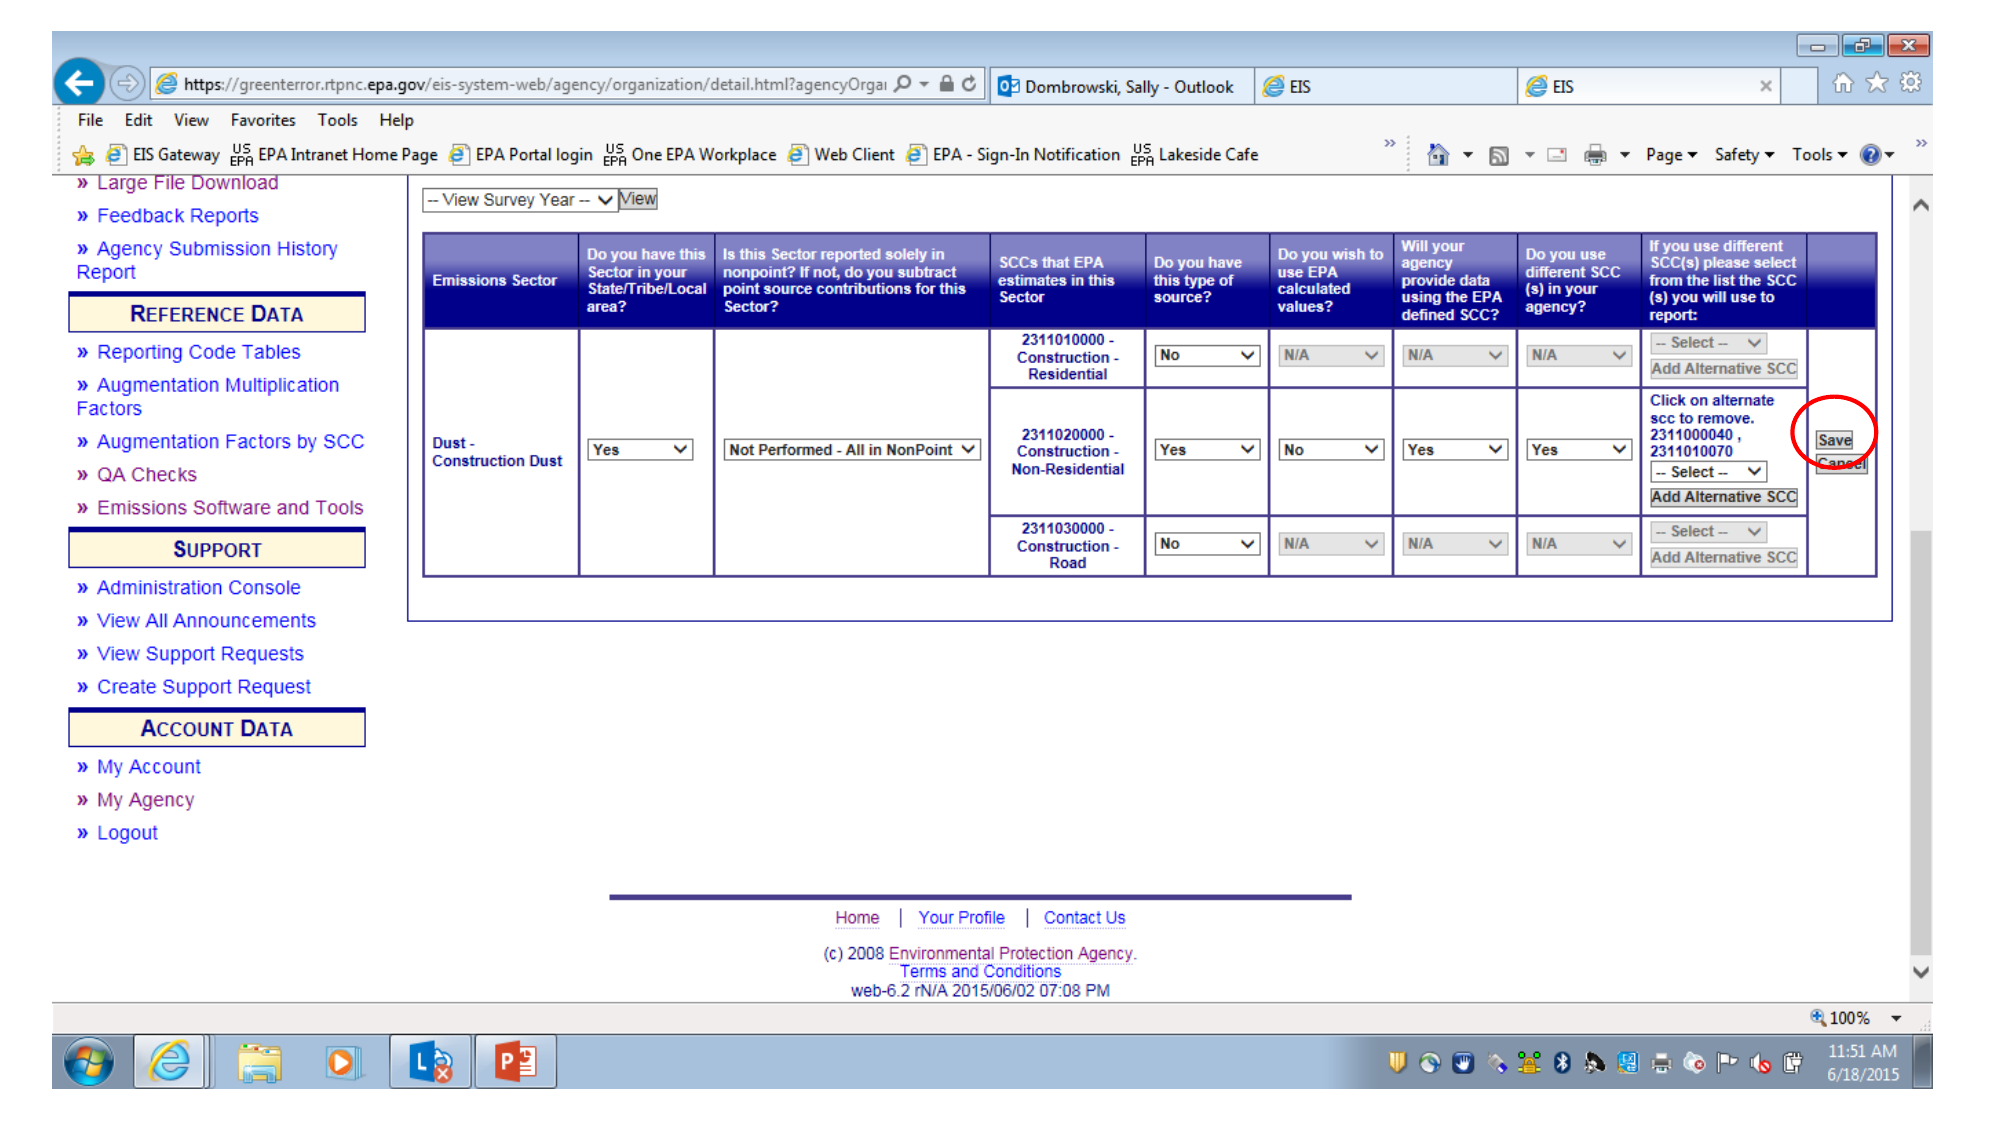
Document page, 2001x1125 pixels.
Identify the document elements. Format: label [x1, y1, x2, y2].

picture [52, 31, 1933, 1089]
